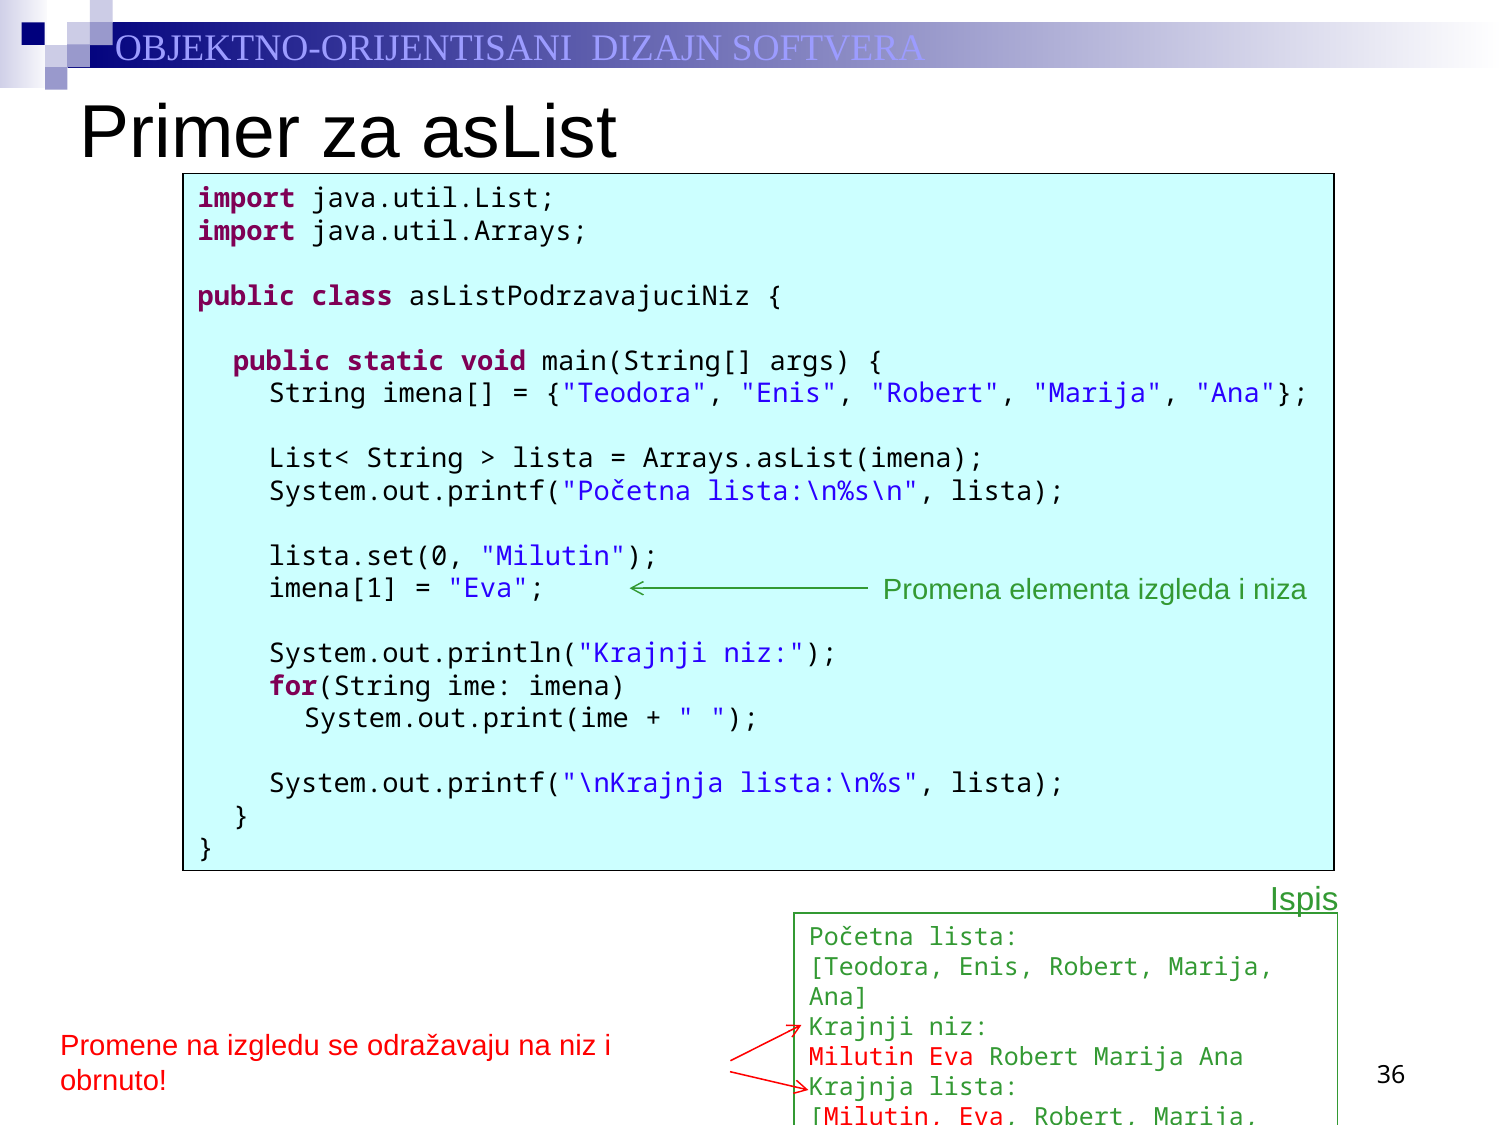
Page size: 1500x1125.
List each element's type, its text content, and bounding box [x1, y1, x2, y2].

text_box import java.util.List; import java.util.Arrays; public class asListPodrzavajuciNiz { public static void main(String[] args) { String imena[] = {"Teodora", "Enis", "Robert", "Marija", "Ana"}; List< String > lista = Arrays.asList(imena); System.out.printf("Početna lista:\n%s\n", lista); lista.set(0, "Milutin"); imena[1] = "Eva"; System.out.println("Krajnji niz:"); for(String ime: imena) System.out.print(ime + " "); System.out.printf("\nKrajnja lista:\n%s", lista); } } [183, 173, 1335, 871]
text_box Početna lista: [Teodora, Enis, Robert, Marija, Ana] Krajnji niz: Milutin Eva Robert Marija Ana Krajnja lista: [Milutin, Eva, Robert, Marija, Ana] [794, 912, 1338, 1125]
title Primer za asList [64, 78, 668, 176]
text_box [730, 1024, 802, 1061]
text_box Ispis [1229, 869, 1354, 925]
slide_number 36 [1338, 1024, 1421, 1101]
text_box Promene na izgledu se odražavaju na niz i obrnuto! [45, 1018, 743, 1104]
text_box Promena elementa izgleda i niza [868, 562, 1341, 613]
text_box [729, 1071, 809, 1091]
